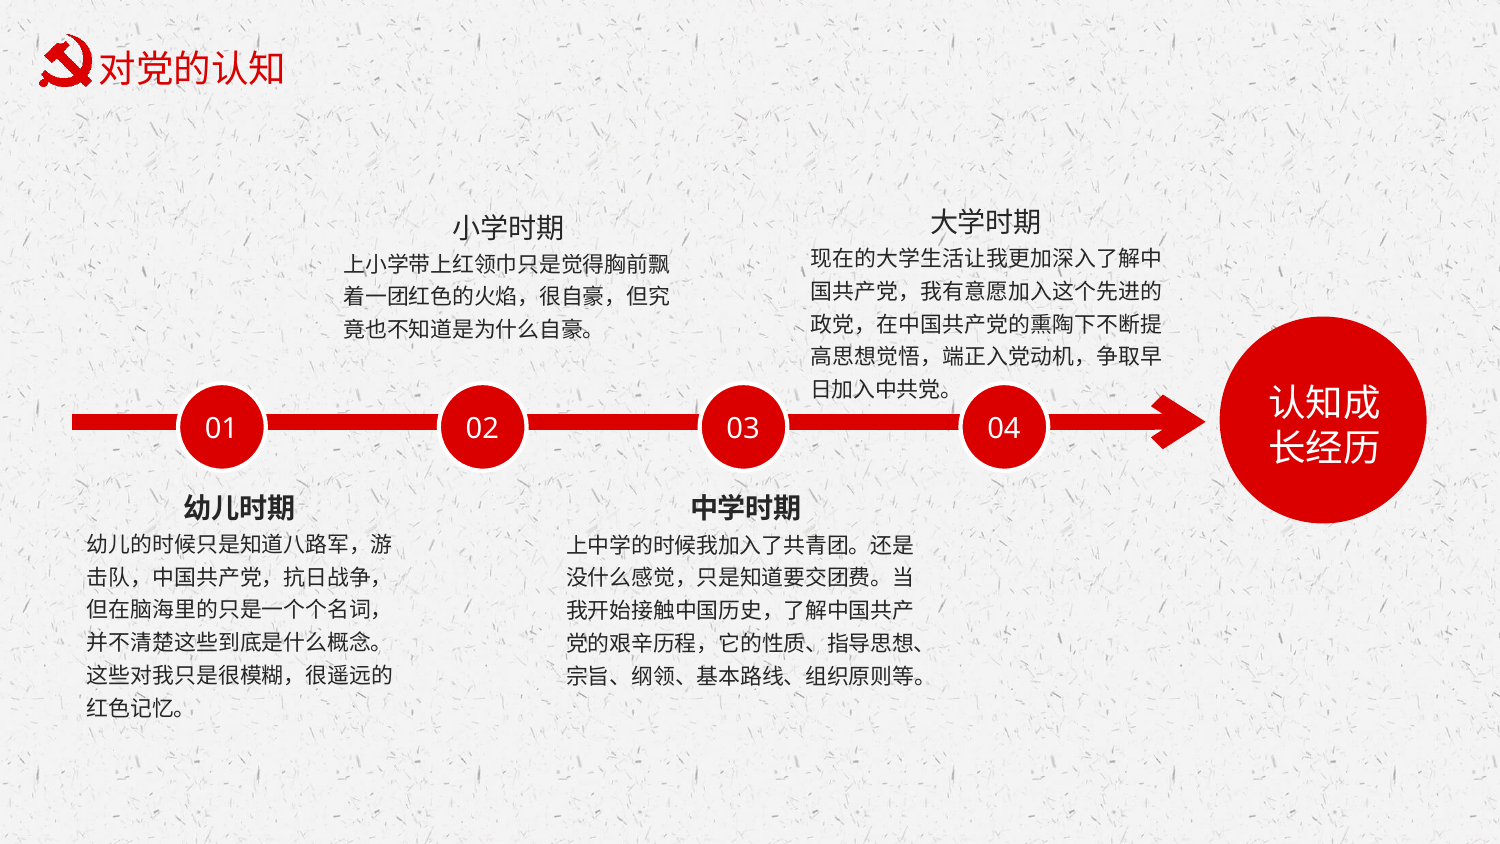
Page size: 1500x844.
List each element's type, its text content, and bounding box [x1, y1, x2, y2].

picture [0, 0, 1500, 844]
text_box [72, 379, 1206, 474]
text_box 中学时期 上中学的时候我加入了共青团。还是没什么感觉，只是知道要交团费。当我开始接触中国历史，了解中国共产党的艰辛历程，它的性质、指导思想、宗旨、纲领、基本路线、组织原则等。 [551, 483, 941, 696]
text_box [1212, 309, 1434, 531]
text_box 小学时期 上小学带上红领巾只是觉得胸前飘着一团红色的火焰，很自豪，但究竟也不知道是为什么自豪。 [329, 194, 688, 350]
text_box 大学时期 现在的大学生活让我更加深入了解中国共产党，我有意愿加入这个先进的政党，在中国共产党的熏陶下不断提高思想觉悟，端正入党动机，争取早日加入中共党。 [795, 188, 1177, 379]
text_box 幼儿时期 幼儿的时候只是知道八路军，游击队，中国共产党，抗日战争，但在脑海里的只是一个个名词，并不清楚这些到底是什么概念。这些对我只是很模糊，很遥远的红色记忆。 [72, 482, 408, 728]
